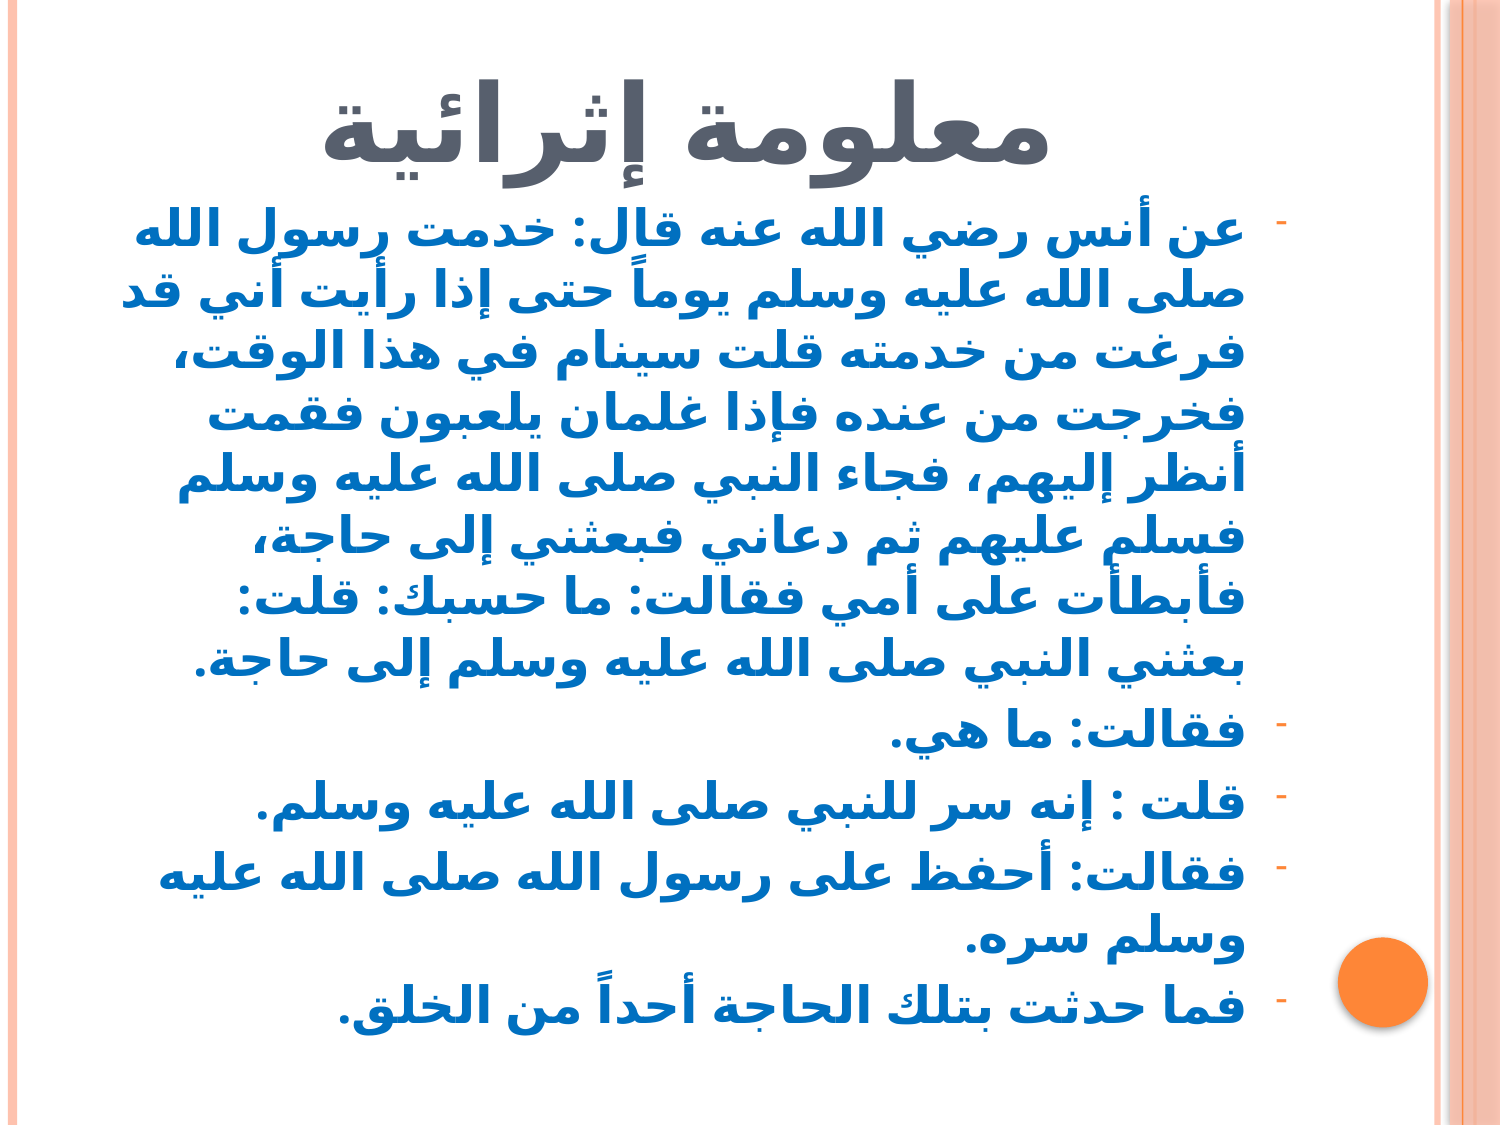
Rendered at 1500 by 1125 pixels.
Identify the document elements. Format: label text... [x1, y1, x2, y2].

title معلومة إثرائية [75, 45, 1300, 187]
list عن أنس رضي الله عنه قال: خدمت رسول الله صلى الله عليه وسلم يوماً حتى إذا رأيت أني قد فرغت من خدمته قلت سينام في هذا الوقت، فخرجت من عنده فإذا غلمان يلعبون فقمت أنظر إليهم، فجاء النبي صلى الله عليه وسلم فسلم عليهم ثم دعاني فبعثني إلى حاجة، فأبطأت على أمي فقالت: ما حسبك: قلت: بعثني النبي صلى الله عليه وسلم إلى حاجة. فقالت: ما هي. قلت : إنه سر للنبي صلى الله عليه وسلم. فقالت: أحفظ على رسول الله صلى الله عليه وسلم سره. فما حدثت بتلك الحاجة أحداً من الخلق. [75, 187, 1300, 1062]
